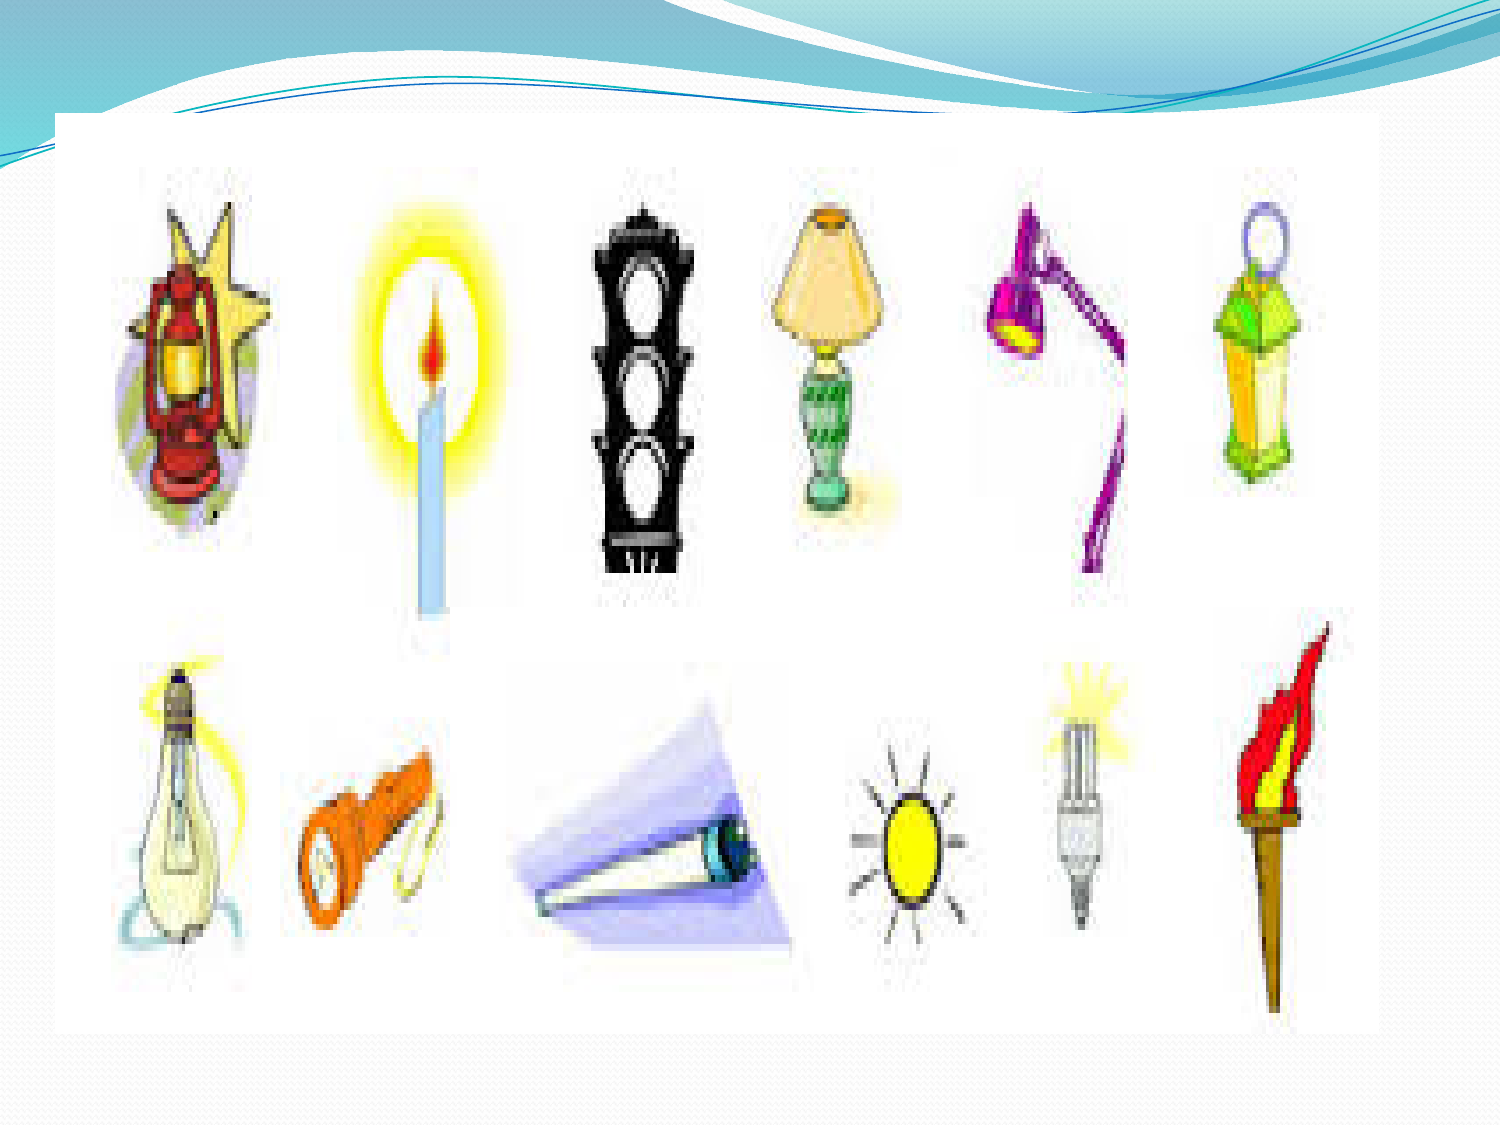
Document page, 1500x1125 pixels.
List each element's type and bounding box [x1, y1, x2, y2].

picture [55, 113, 1380, 1034]
